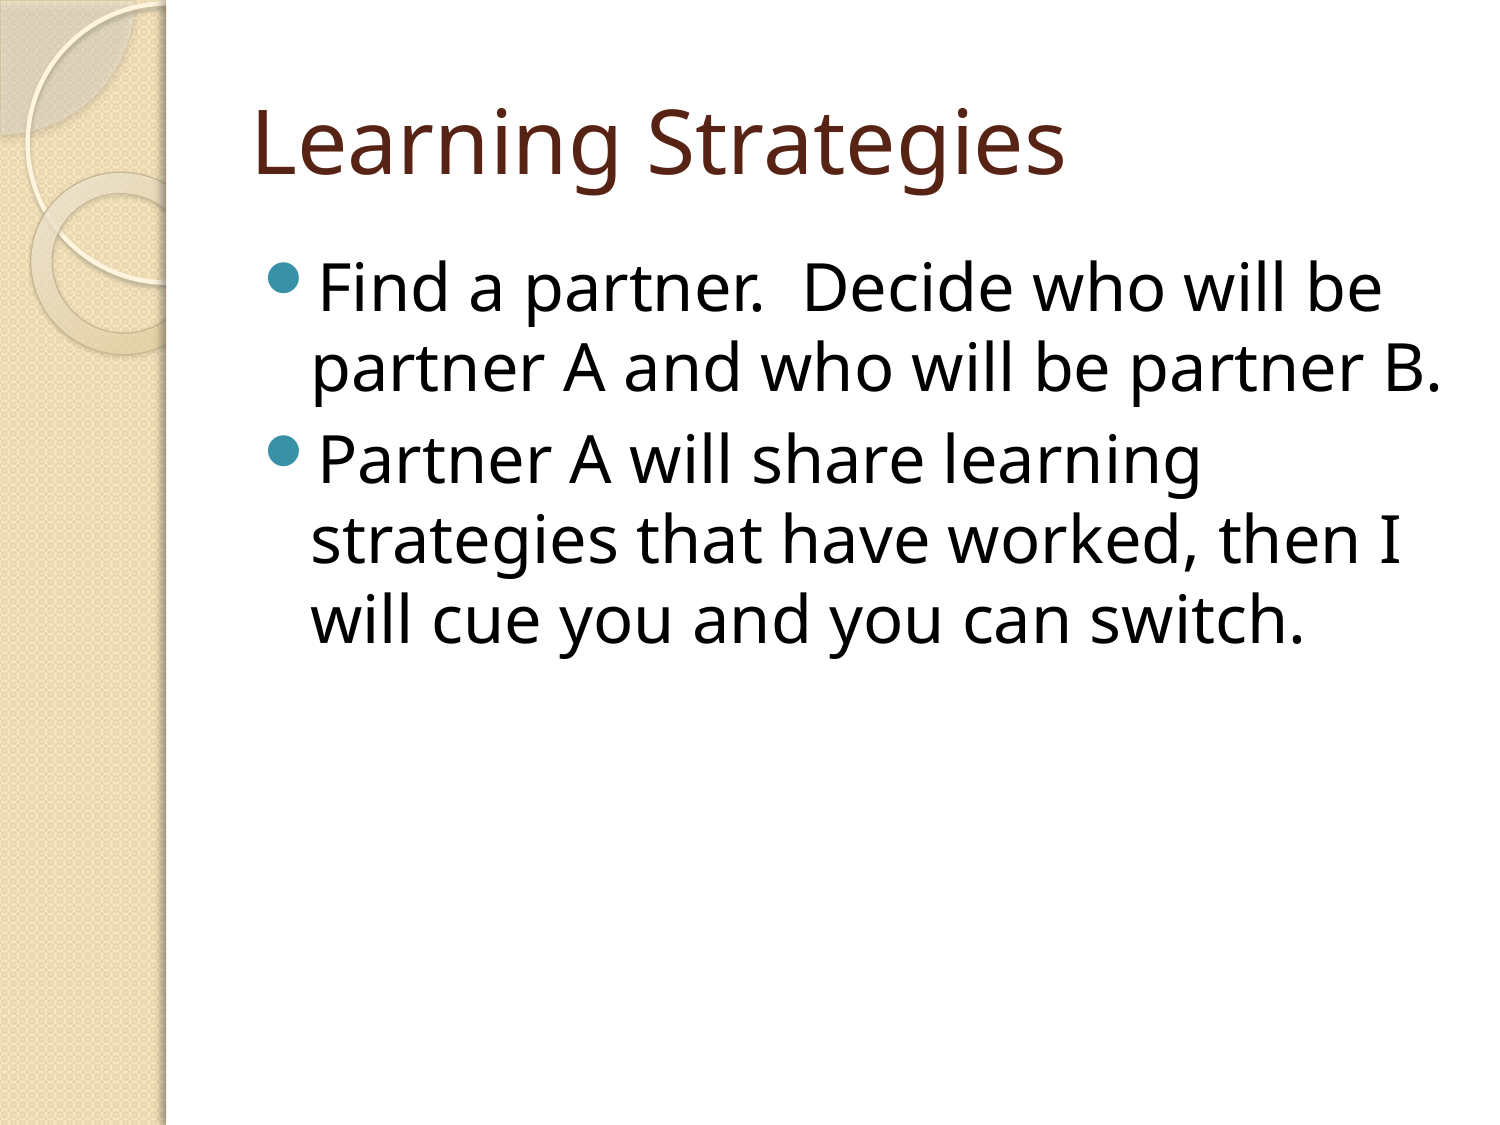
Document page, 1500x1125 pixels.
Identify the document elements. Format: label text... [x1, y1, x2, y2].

list Find a partner. Decide who will be partner A and who will be partner B. Partner A will share learning strategies that have worked, then I will cue you and you can switch. [235, 237, 1466, 1025]
title Learning Strategies [235, 45, 1466, 233]
